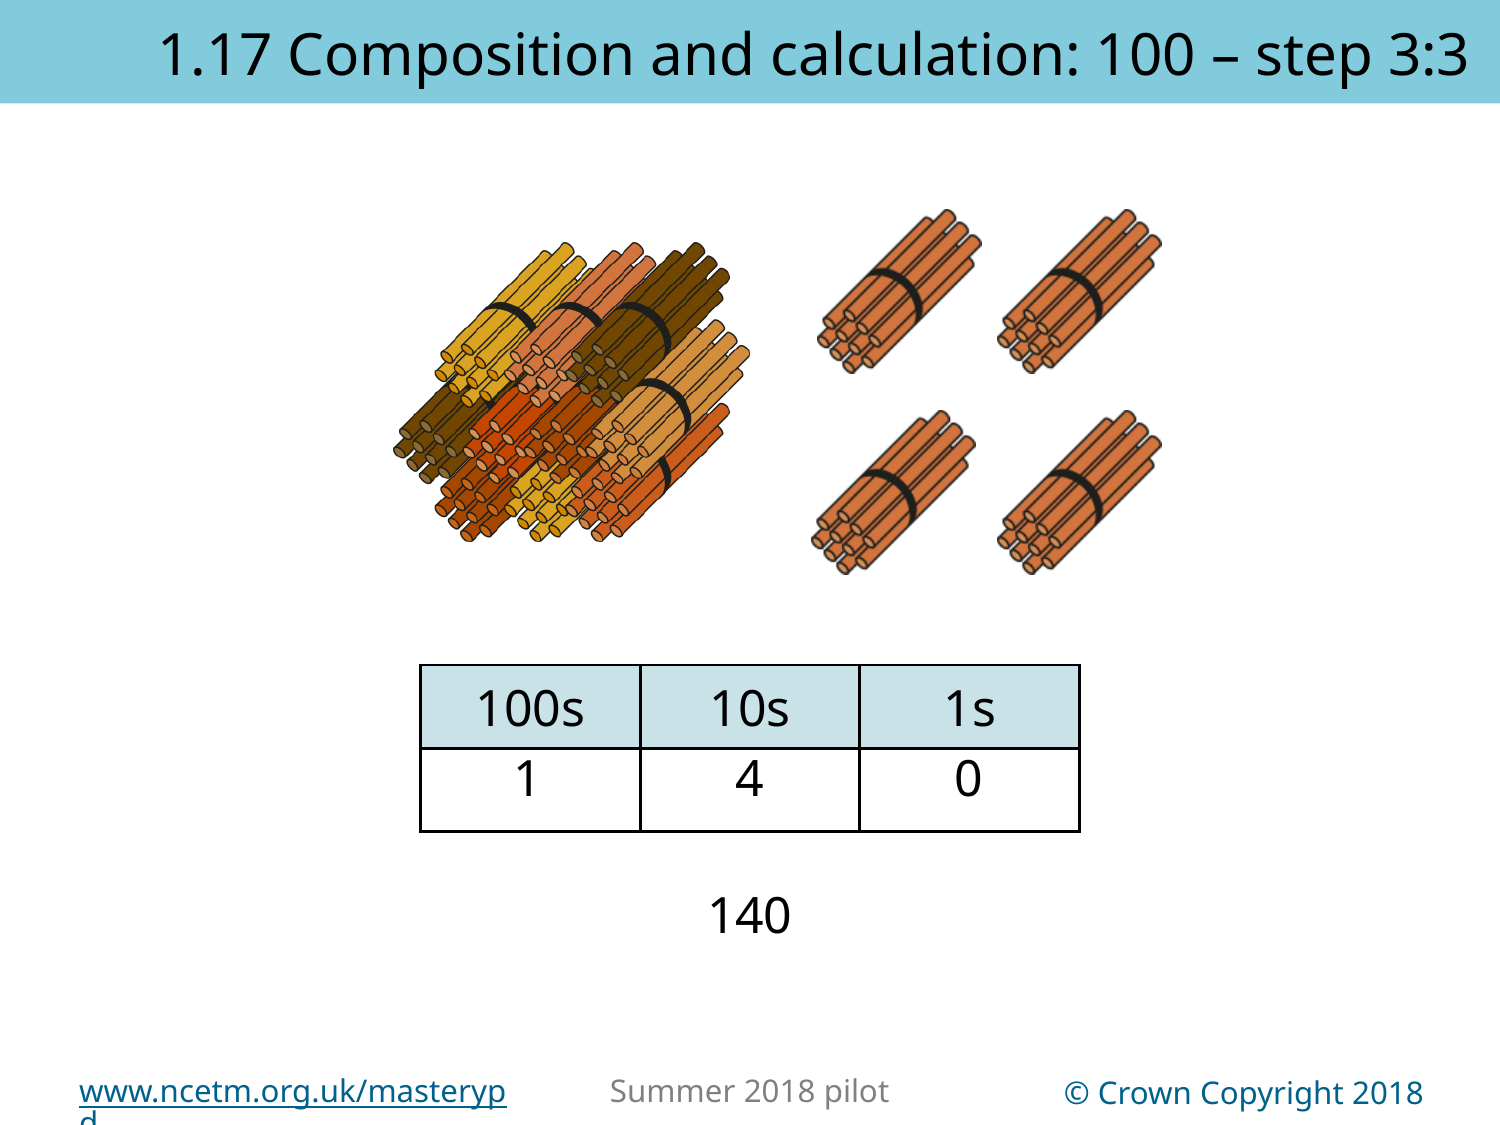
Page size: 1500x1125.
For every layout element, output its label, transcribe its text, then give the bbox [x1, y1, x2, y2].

text_box 0 [901, 739, 1037, 815]
text_box 1 [460, 739, 596, 815]
text_box 140 [682, 875, 818, 951]
picture [997, 410, 1162, 575]
picture [997, 209, 1162, 374]
table_cell [861, 750, 1078, 830]
table_header 1s [861, 666, 1078, 747]
list 1.17 Composition and calculation: 100 – step 3:3 [0, 0, 1500, 104]
picture [810, 410, 976, 575]
picture [817, 209, 983, 374]
table_cell [422, 750, 639, 830]
table_header 10s [642, 666, 858, 747]
picture [392, 241, 751, 543]
text_box 4 [682, 739, 818, 815]
table_cell [642, 750, 858, 830]
table_header 100s [422, 666, 639, 747]
